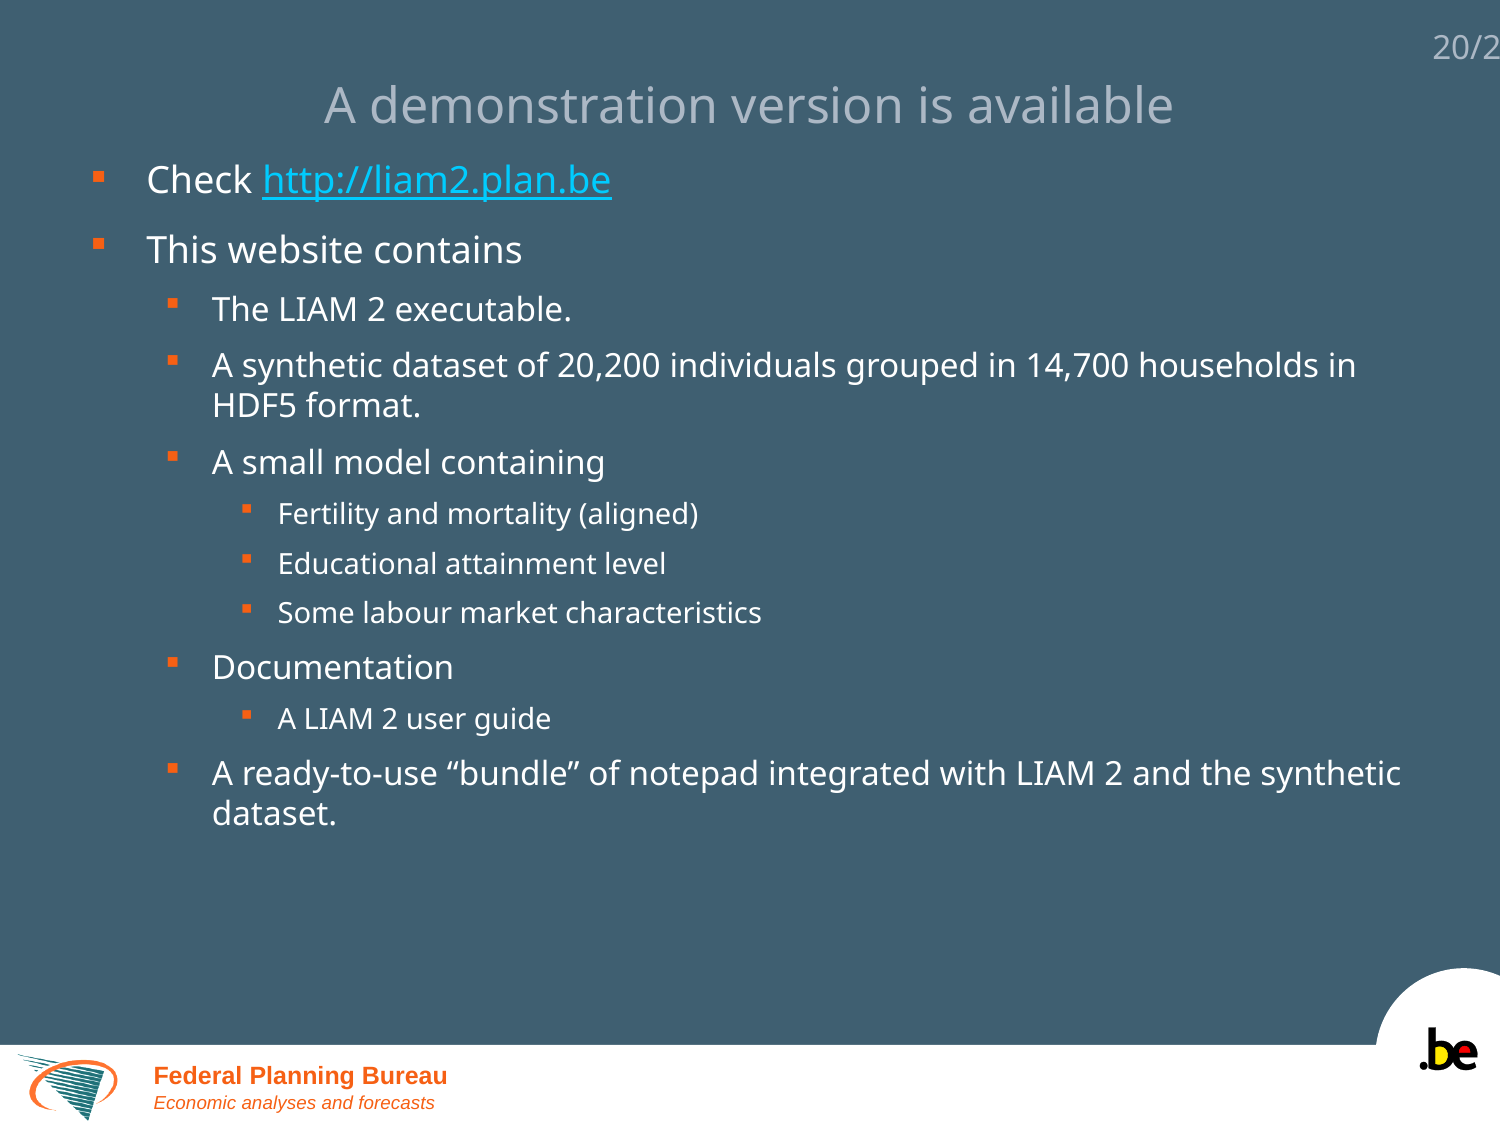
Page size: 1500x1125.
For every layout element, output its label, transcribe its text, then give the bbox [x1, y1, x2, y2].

title A demonstration version is available [74, 30, 1426, 177]
list Check http://liam2.plan.be This website contains The LIAM 2 executable. A synthetic dataset of 20,200 individuals grouped in 14,700 households in HDF5 format. A small model containing Fertility and mortality (aligned) Educational attainment level Some labour market characteristics Documentation A LIAM 2 user guide A ready-to-use “bundle” of notepad integrated with LIAM 2 and the synthetic dataset. [74, 177, 1426, 871]
